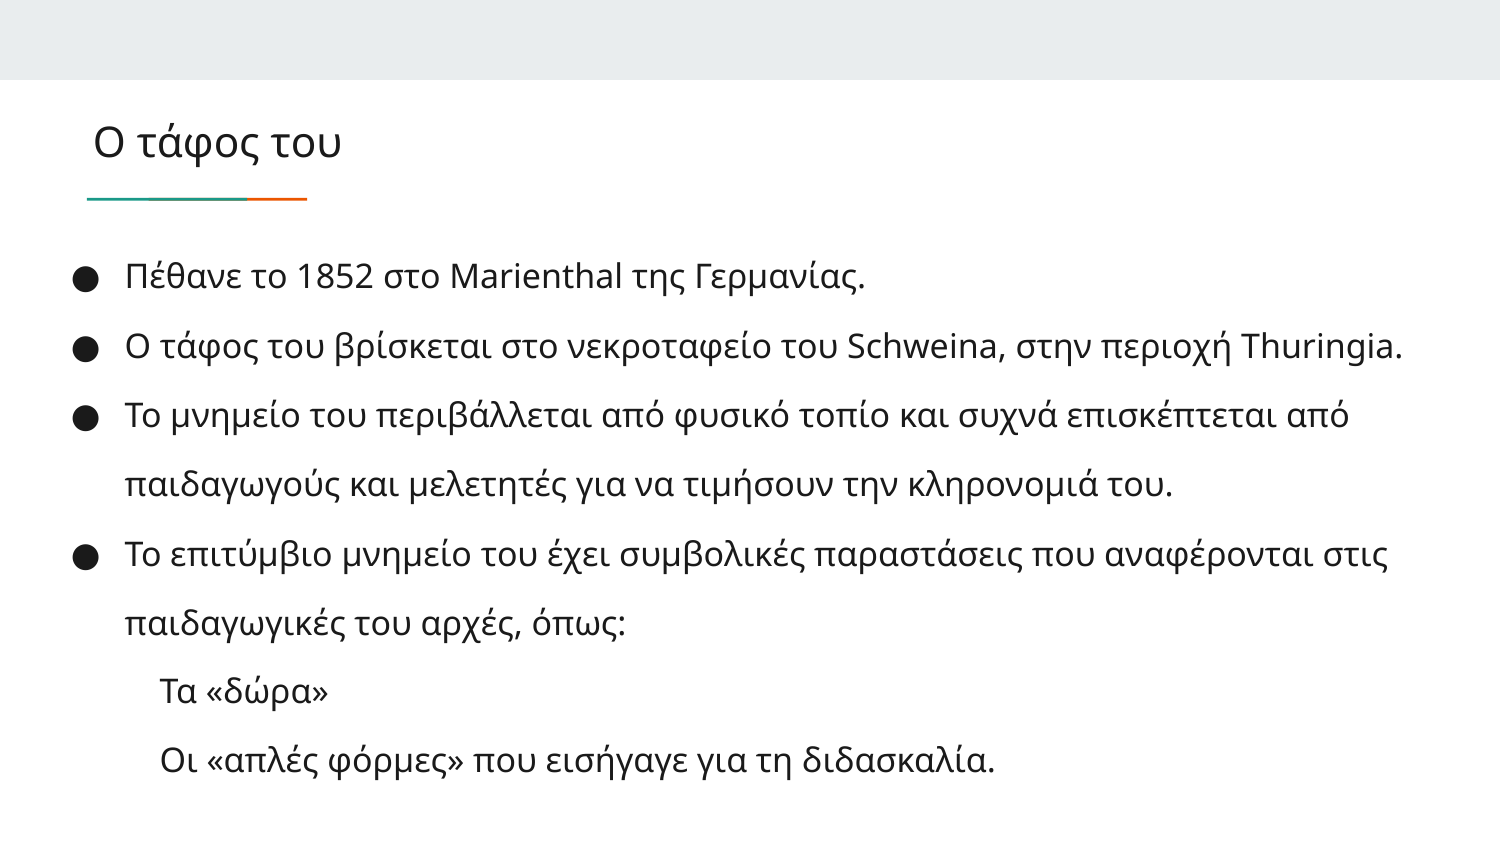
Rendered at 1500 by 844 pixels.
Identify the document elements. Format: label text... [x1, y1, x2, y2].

title Ο τάφος του [77, 97, 1370, 185]
list Πέθανε το 1852 στο Marienthal της Γερμανίας. Ο τάφος του βρίσκεται στο νεκροταφείο του Schweina, στην περιοχή Thuringia. Το μνημείο του περιβάλλεται από φυσικό τοπίο και συχνά επισκέπτεται από παιδαγωγούς και μελετητές για να τιμήσουν την κληρονομιά του. Το επιτύμβιο μνημείο του έχει συμβολικές παραστάσεις που αναφέρονται στις παιδαγωγικές του αρχές, όπως: Τα «δώρα» Οι «απλές φόρμες» που εισήγαγε για τη διδασκαλία. [36, 214, 1444, 805]
